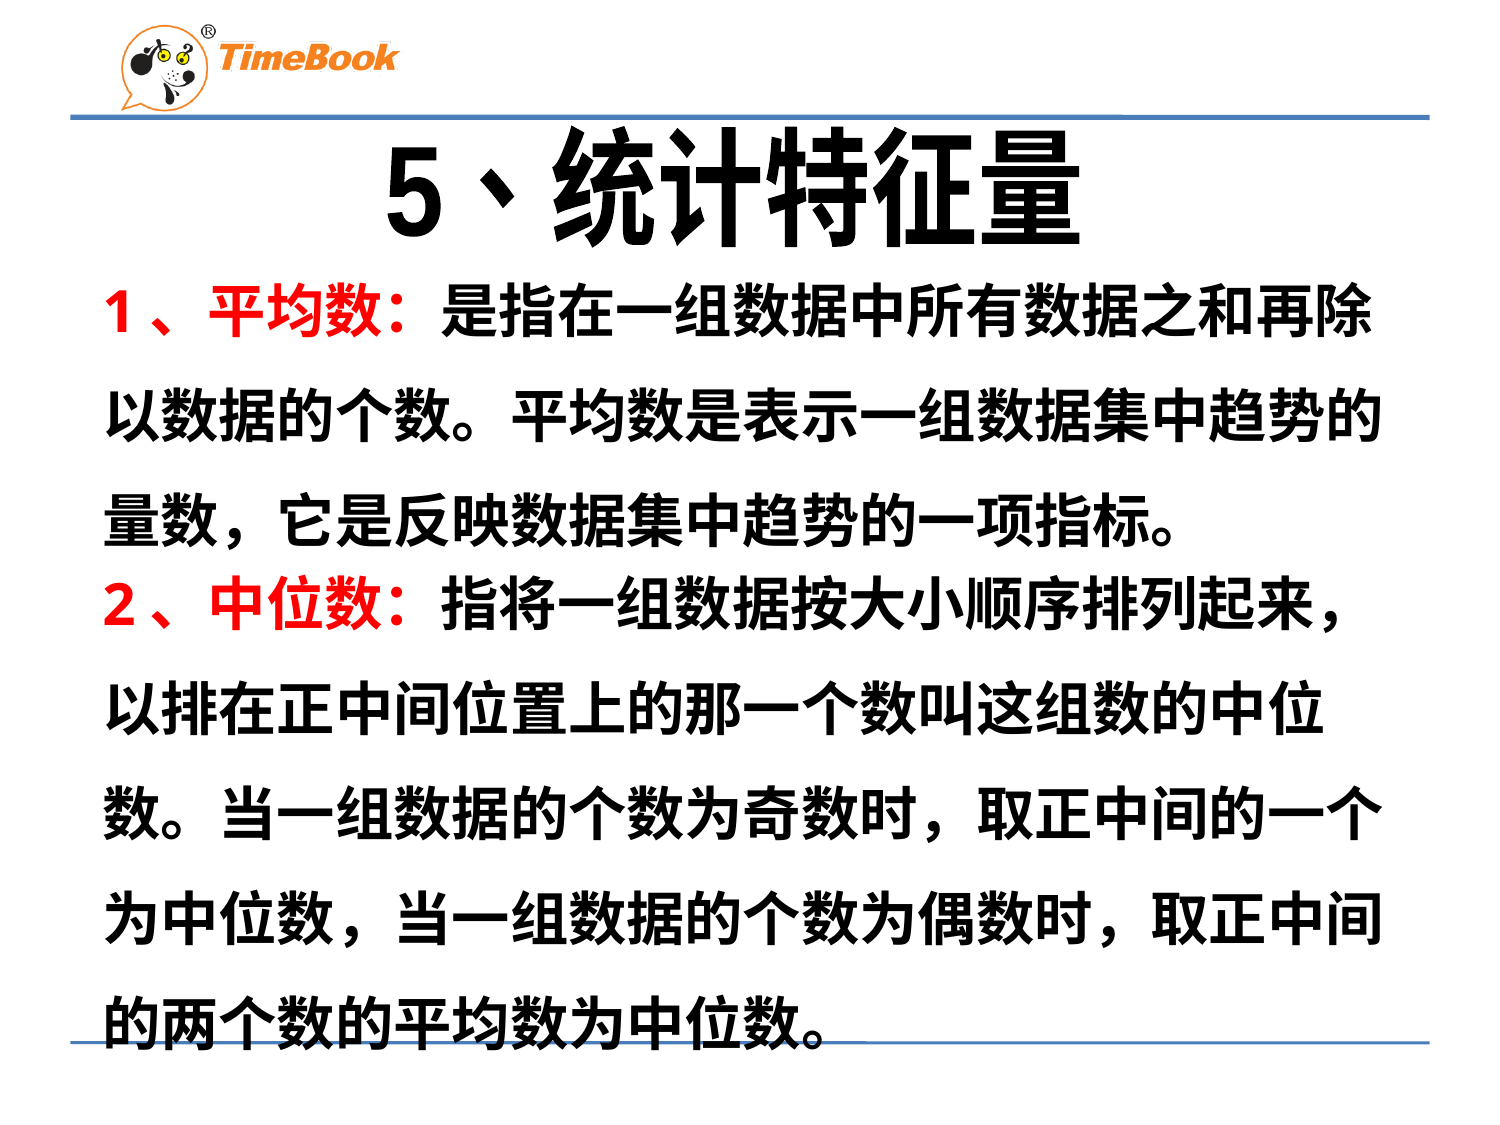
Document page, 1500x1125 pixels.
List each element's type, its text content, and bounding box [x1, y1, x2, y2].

picture [118, 22, 408, 113]
text_box 2、中位数：指将一组数据按大小顺序排列起来，以排在正中间位置上的那一个数叫这组数的中位数。当一组数据的个数为奇数时，取正中间的一个为中位数，当一组数据的个数为偶数时，取正中间的两个数的平均数为中位数。 [87, 525, 1402, 1065]
text_box 1、平均数：是指在一组数据中所有数据之和再除以数据的个数。平均数是表示一组数据集中趋势的量数，它是反映数据集中趋势的一项指标。 [87, 231, 1402, 525]
